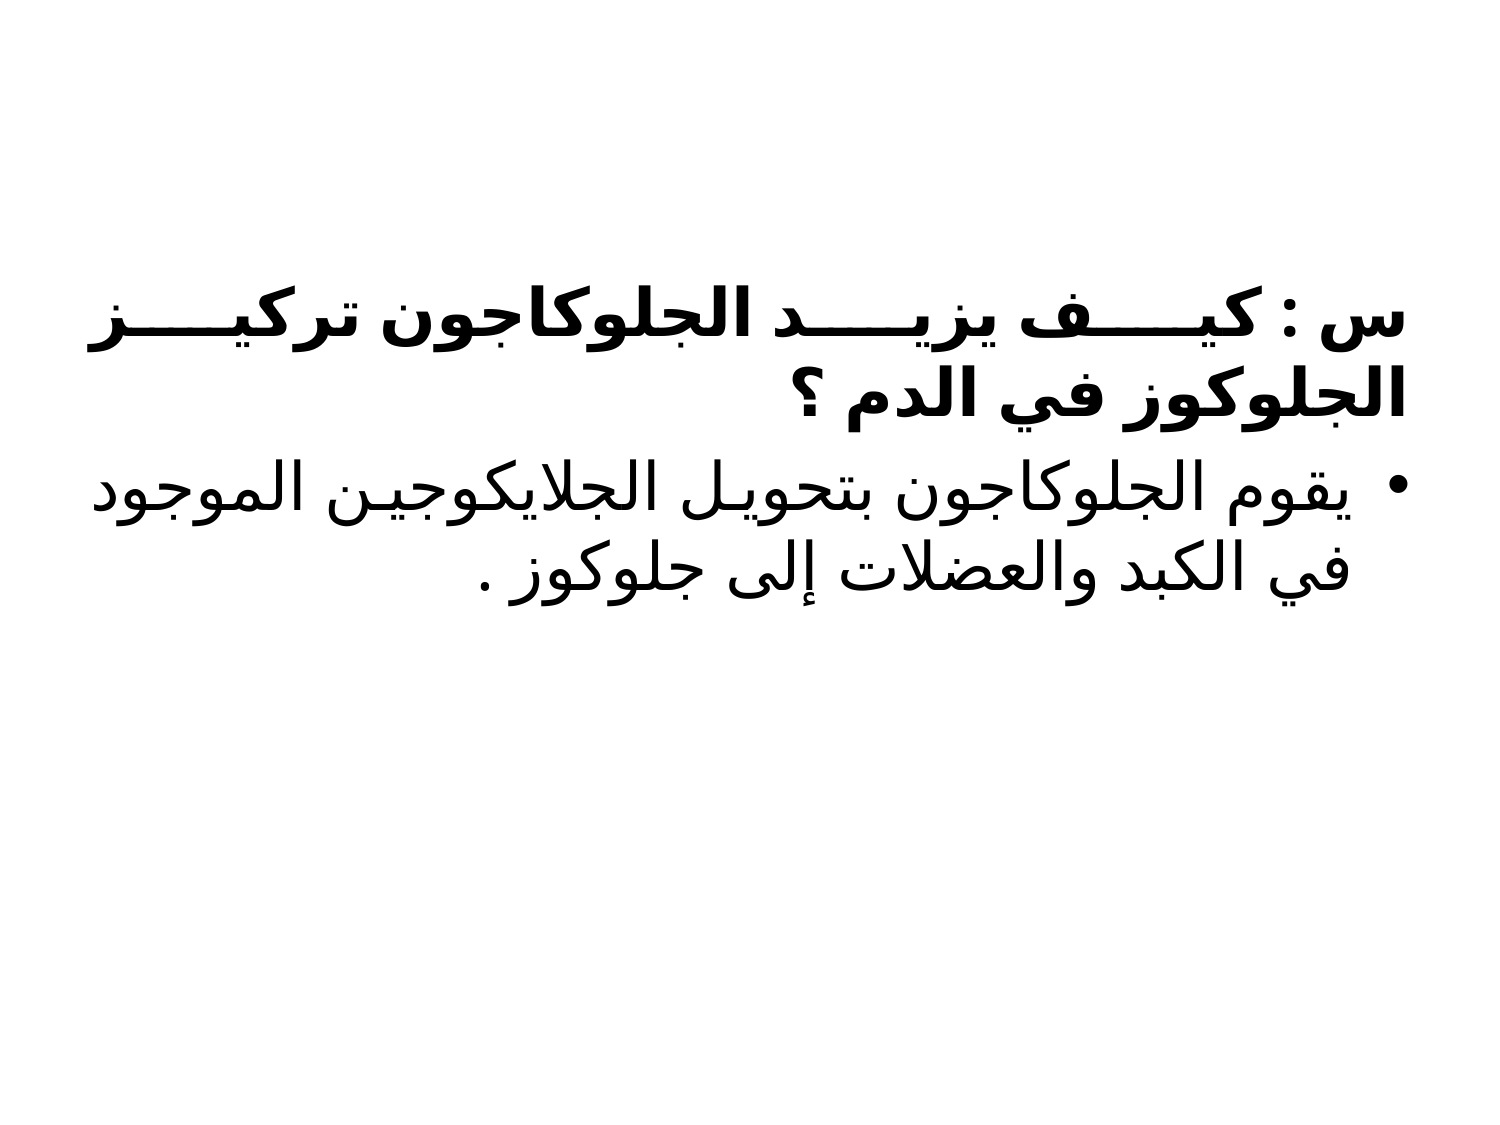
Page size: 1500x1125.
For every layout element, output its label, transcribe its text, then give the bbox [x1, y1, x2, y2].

list س : كيف يزيد الجلوكاجون تركيز الجلوكوز في الدم ؟ يقوم الجلوكاجون بتحويل الجلايكوجين الموجود في الكبد والعضلات إلى جلوكوز . [75, 262, 1425, 1005]
